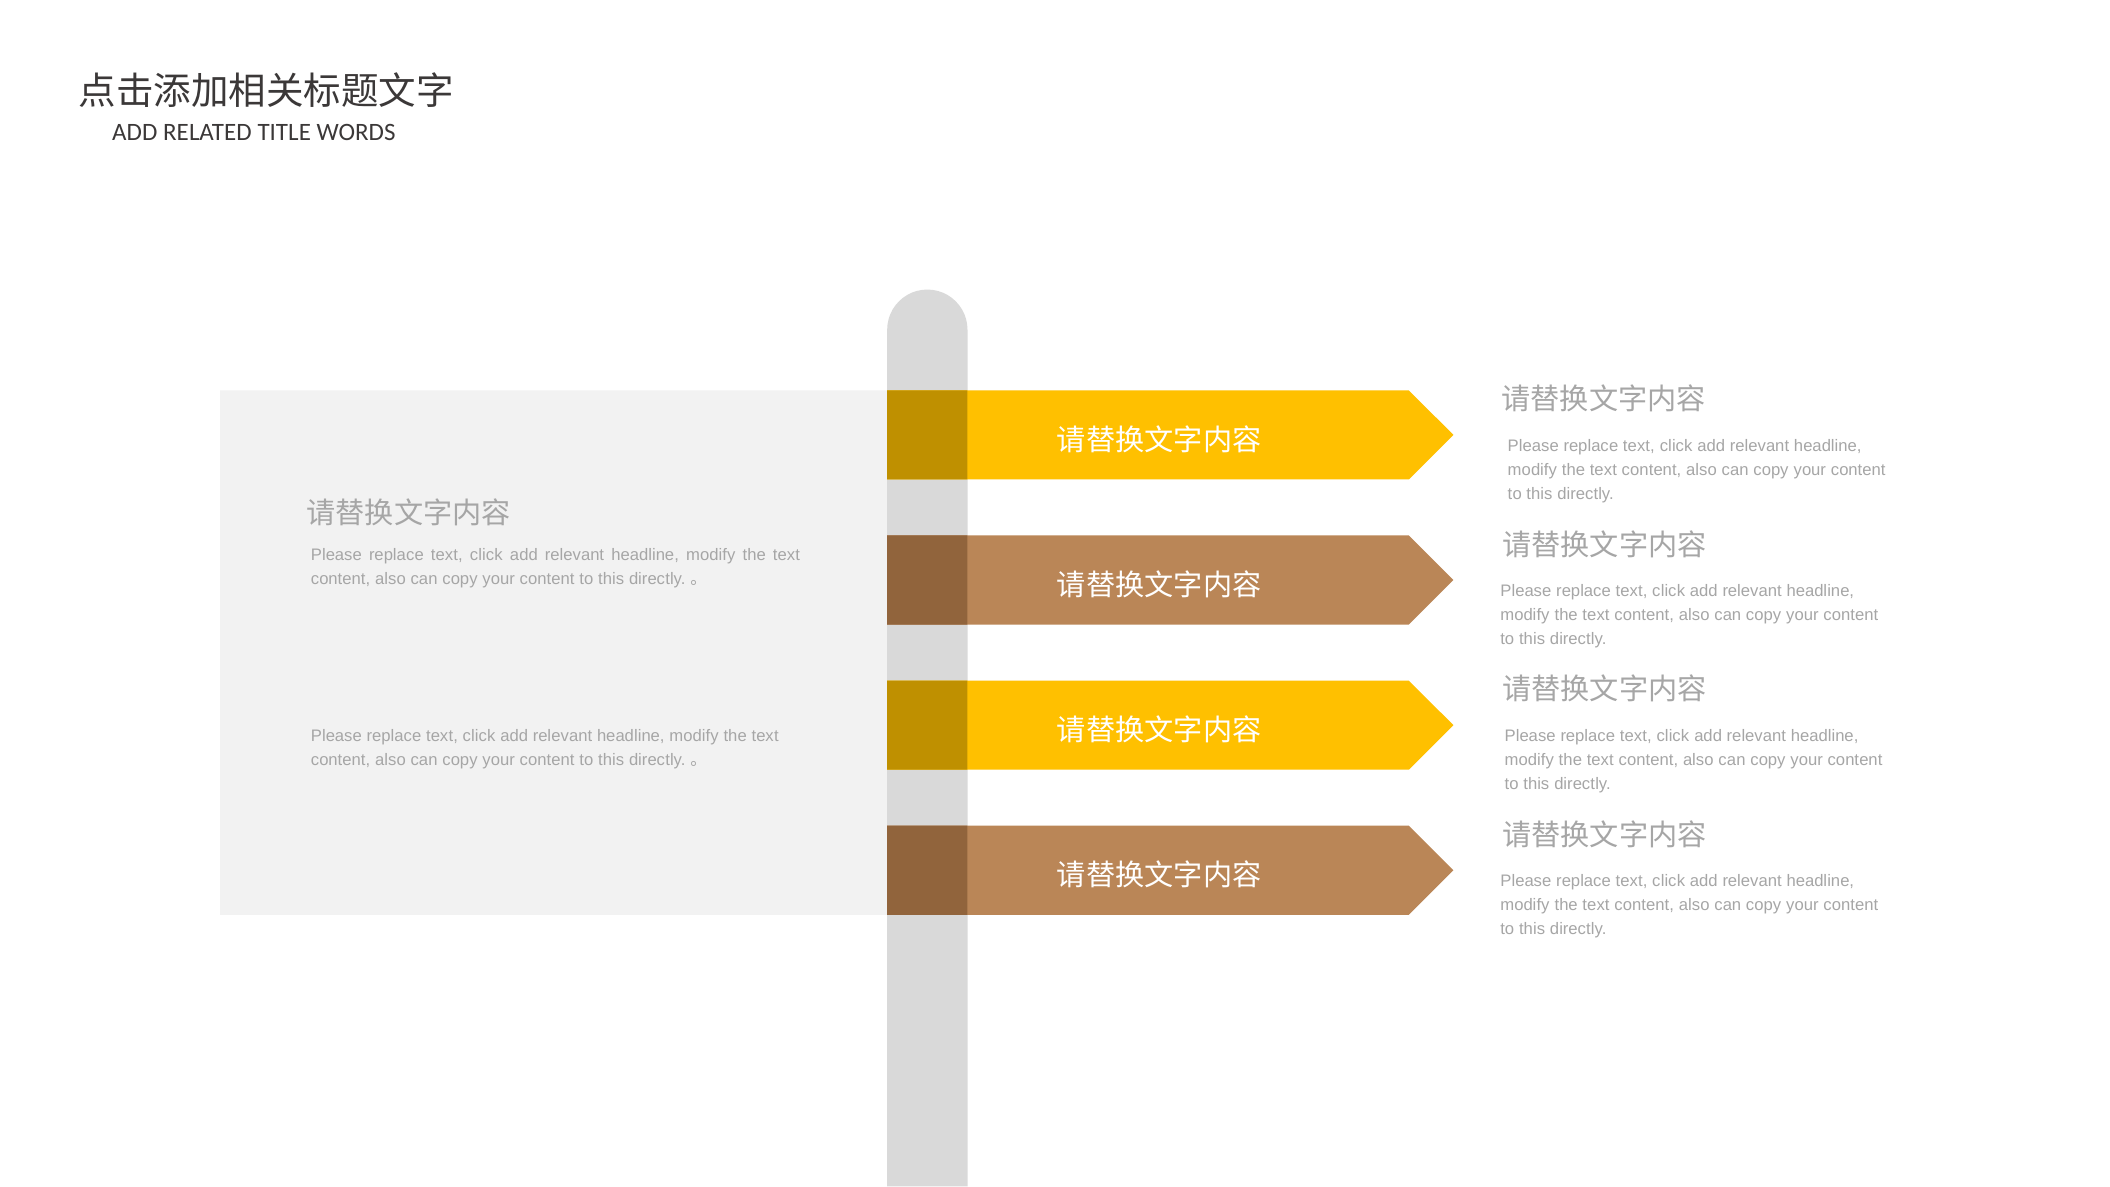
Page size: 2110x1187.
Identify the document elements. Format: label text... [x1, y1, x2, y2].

text_box [887, 480, 969, 535]
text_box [1485, 366, 1903, 510]
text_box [887, 825, 1454, 915]
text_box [887, 535, 1454, 625]
text_box [887, 770, 969, 825]
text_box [887, 680, 1454, 770]
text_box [887, 390, 1454, 480]
text_box [887, 625, 969, 680]
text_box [1485, 511, 1896, 655]
text_box [886, 288, 969, 390]
text_box [886, 915, 969, 1187]
text_box ADD RELATED TITLE WORDS [96, 107, 413, 154]
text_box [1485, 656, 1900, 800]
text_box 点击添加相关标题文字 [62, 59, 470, 121]
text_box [220, 390, 887, 915]
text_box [1485, 801, 1896, 945]
